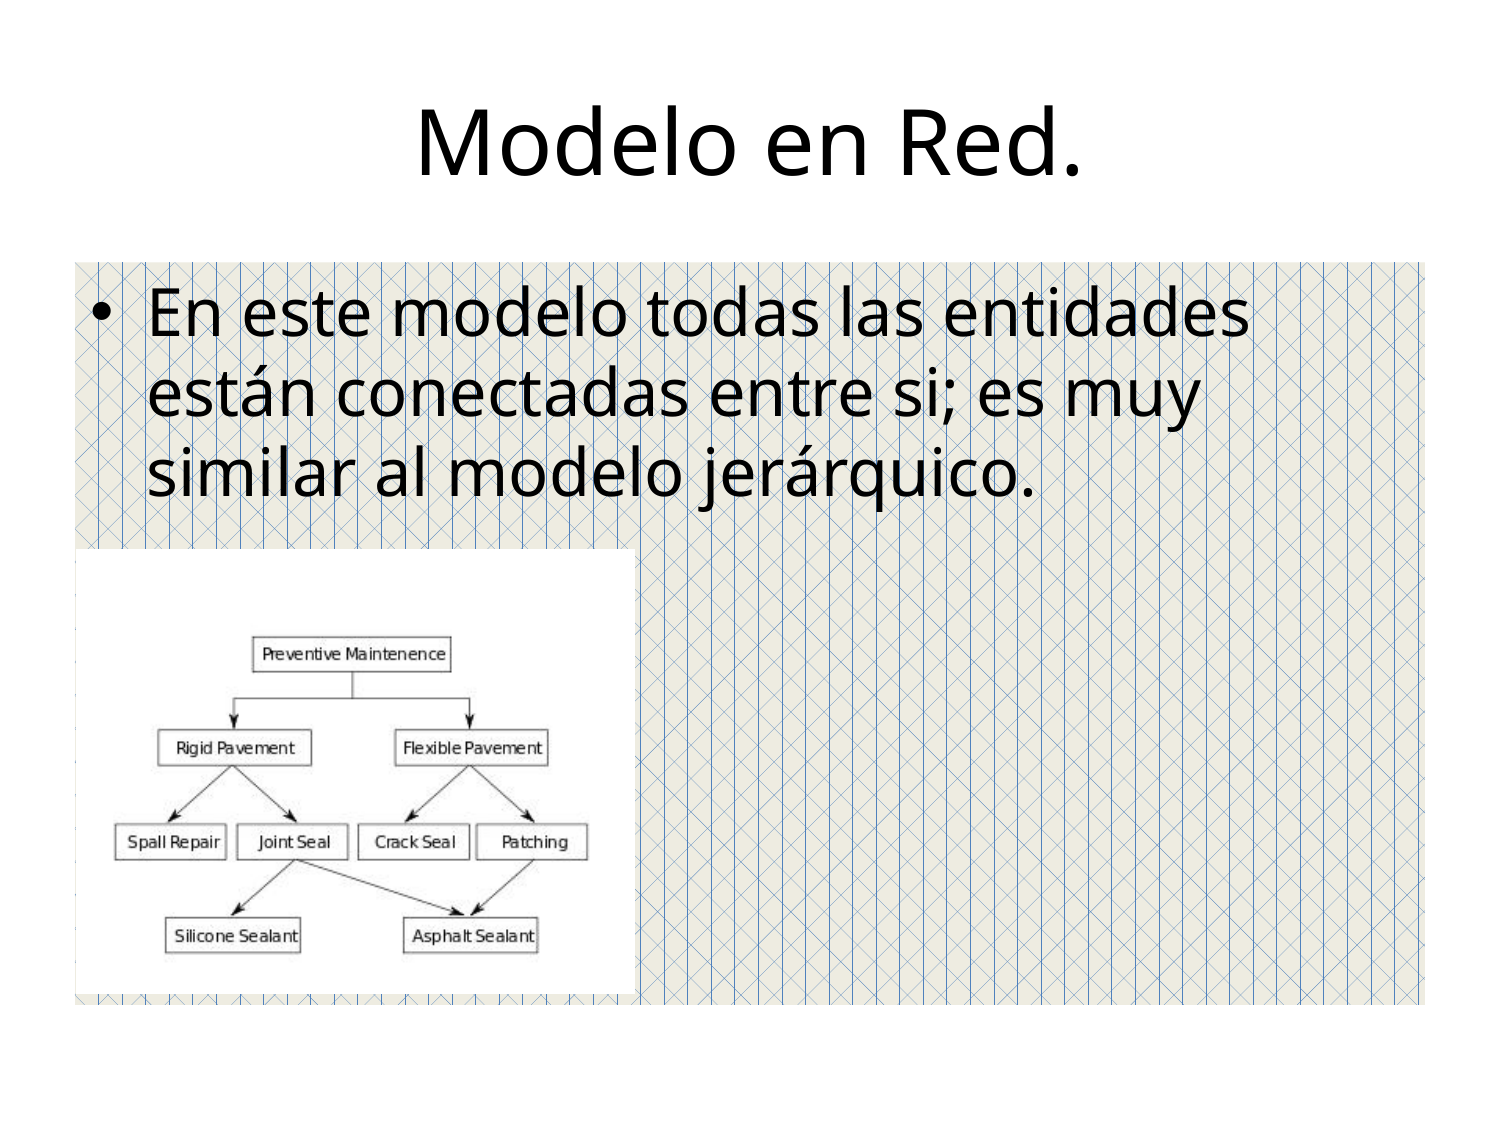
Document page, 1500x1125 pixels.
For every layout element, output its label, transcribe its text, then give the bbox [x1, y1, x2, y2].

list En este modelo todas las entidades están conectadas entre si; es muy similar al modelo jerárquico. [75, 262, 1425, 1005]
title Modelo en Red. [75, 45, 1425, 233]
picture [76, 549, 635, 994]
